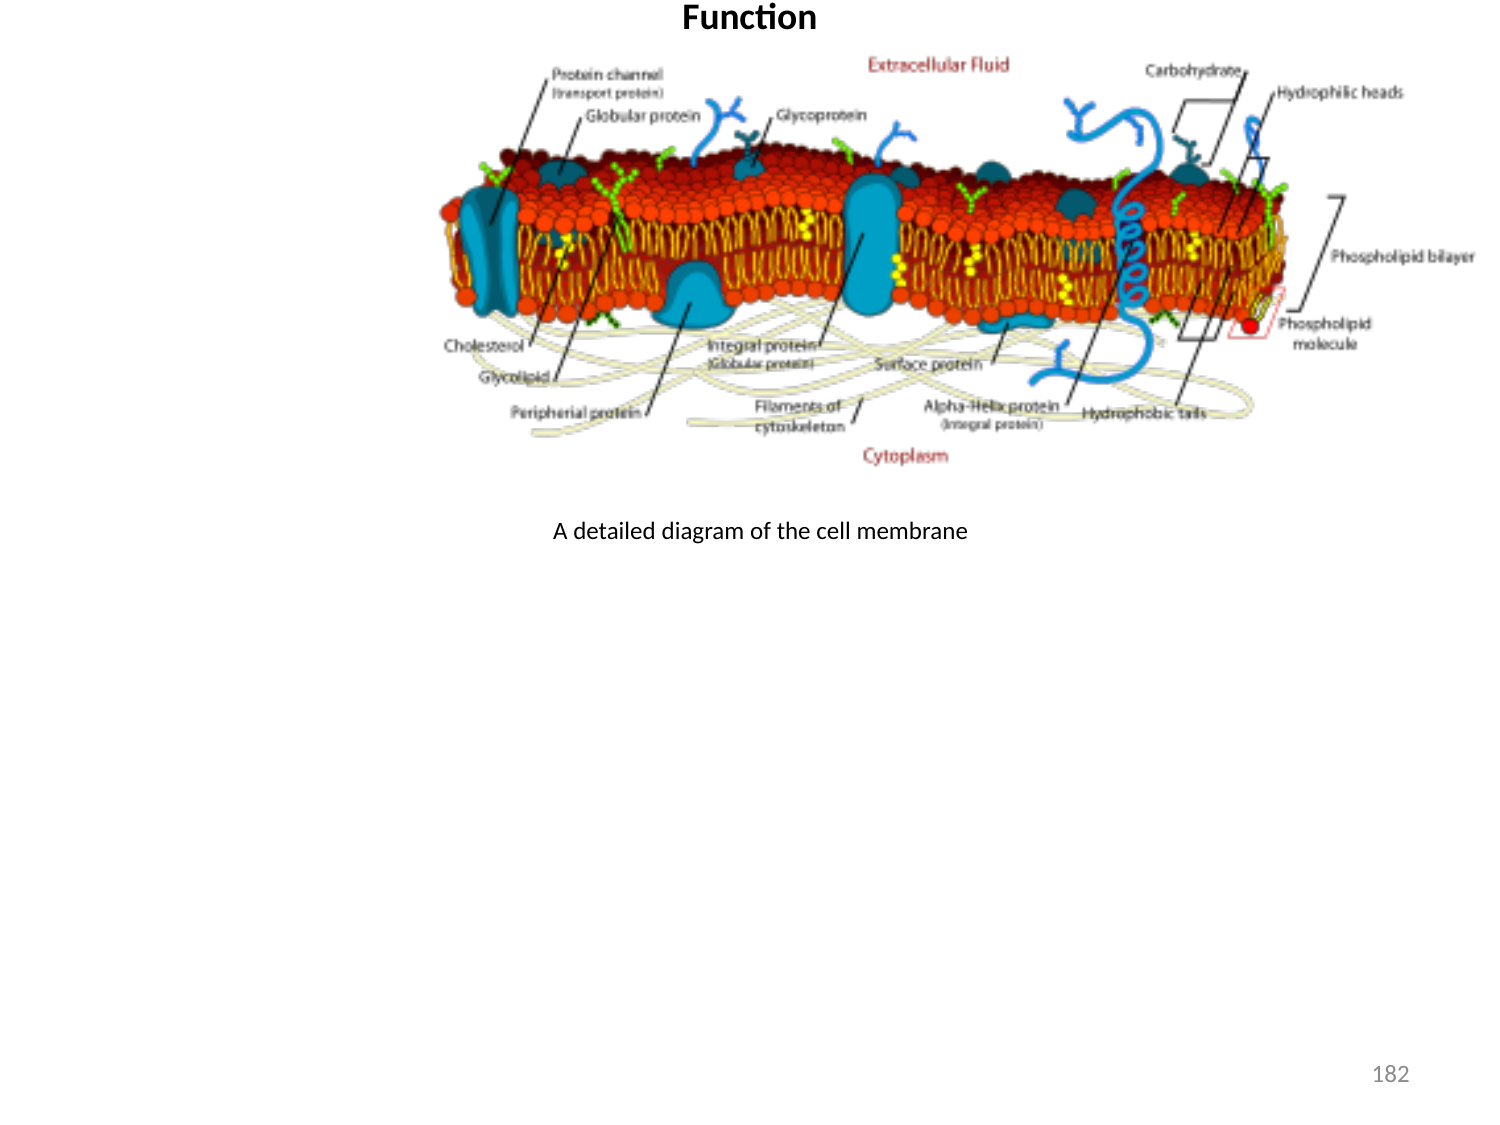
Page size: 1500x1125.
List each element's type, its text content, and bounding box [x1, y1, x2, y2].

slide_number 182 [1074, 1042, 1425, 1103]
text_box Function [667, 0, 833, 43]
picture [431, 44, 1487, 480]
text_box A detailed diagram of the cell membrane [387, 507, 985, 598]
